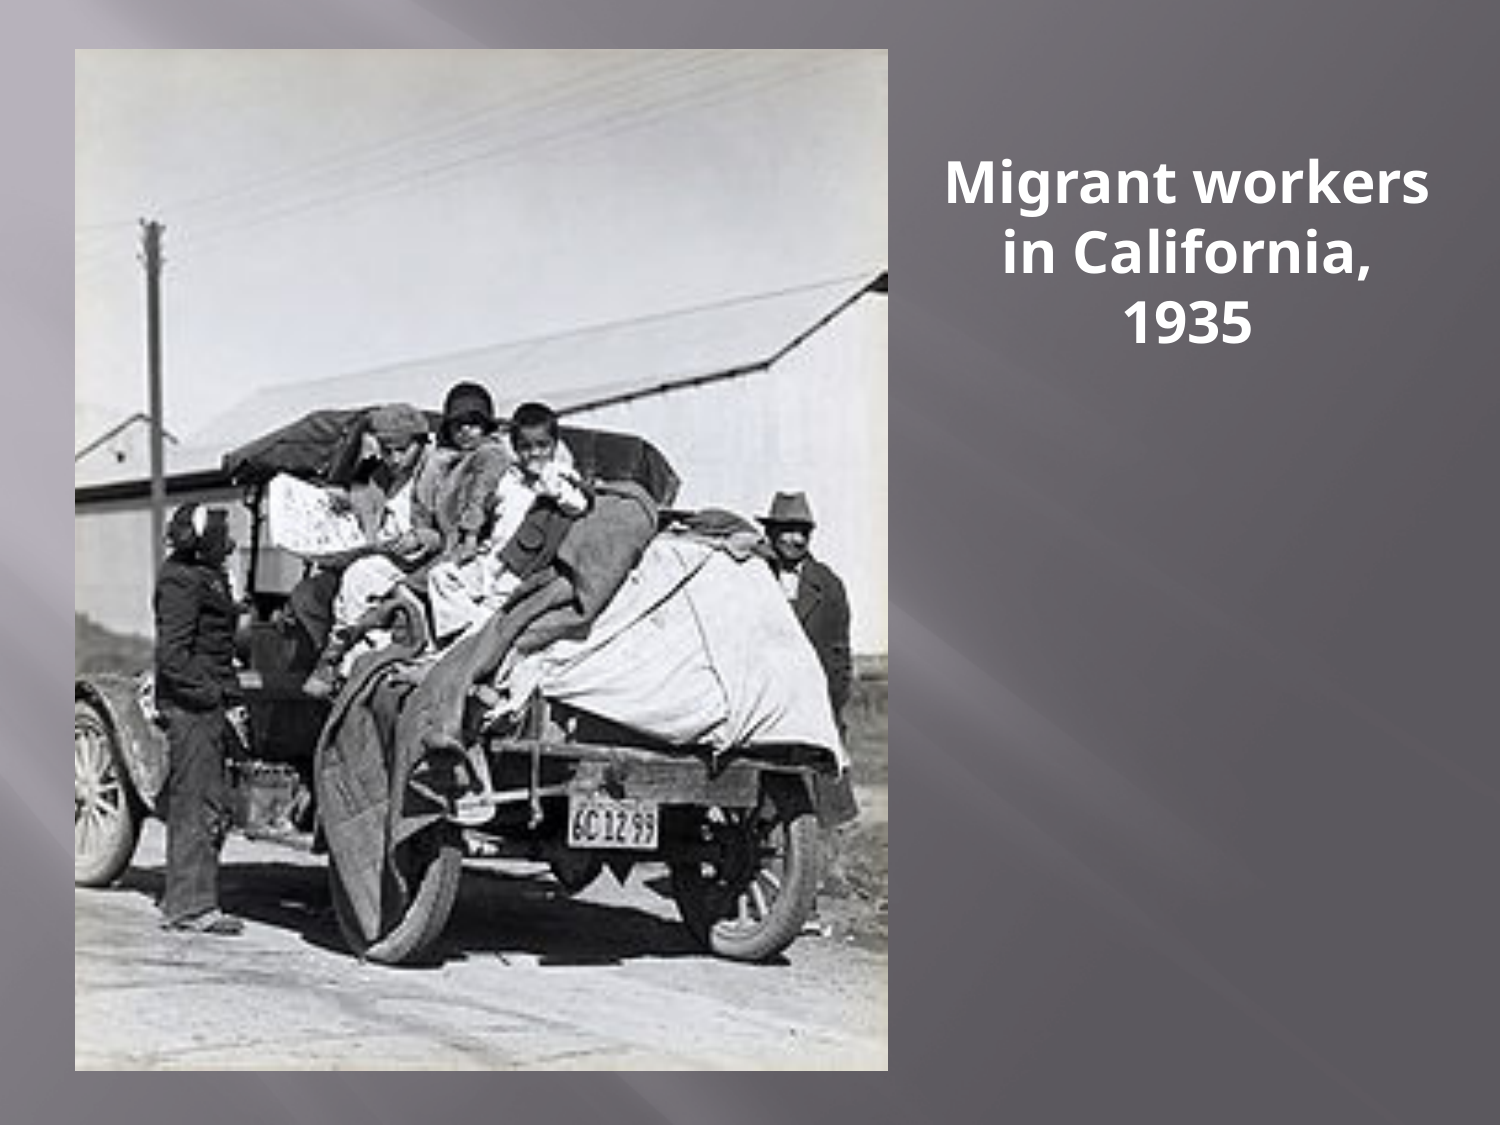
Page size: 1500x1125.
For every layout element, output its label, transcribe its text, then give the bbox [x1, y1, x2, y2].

picture [0, 0, 1500, 1125]
subtitle Migrant workers in California, 1935 [912, 137, 1463, 388]
